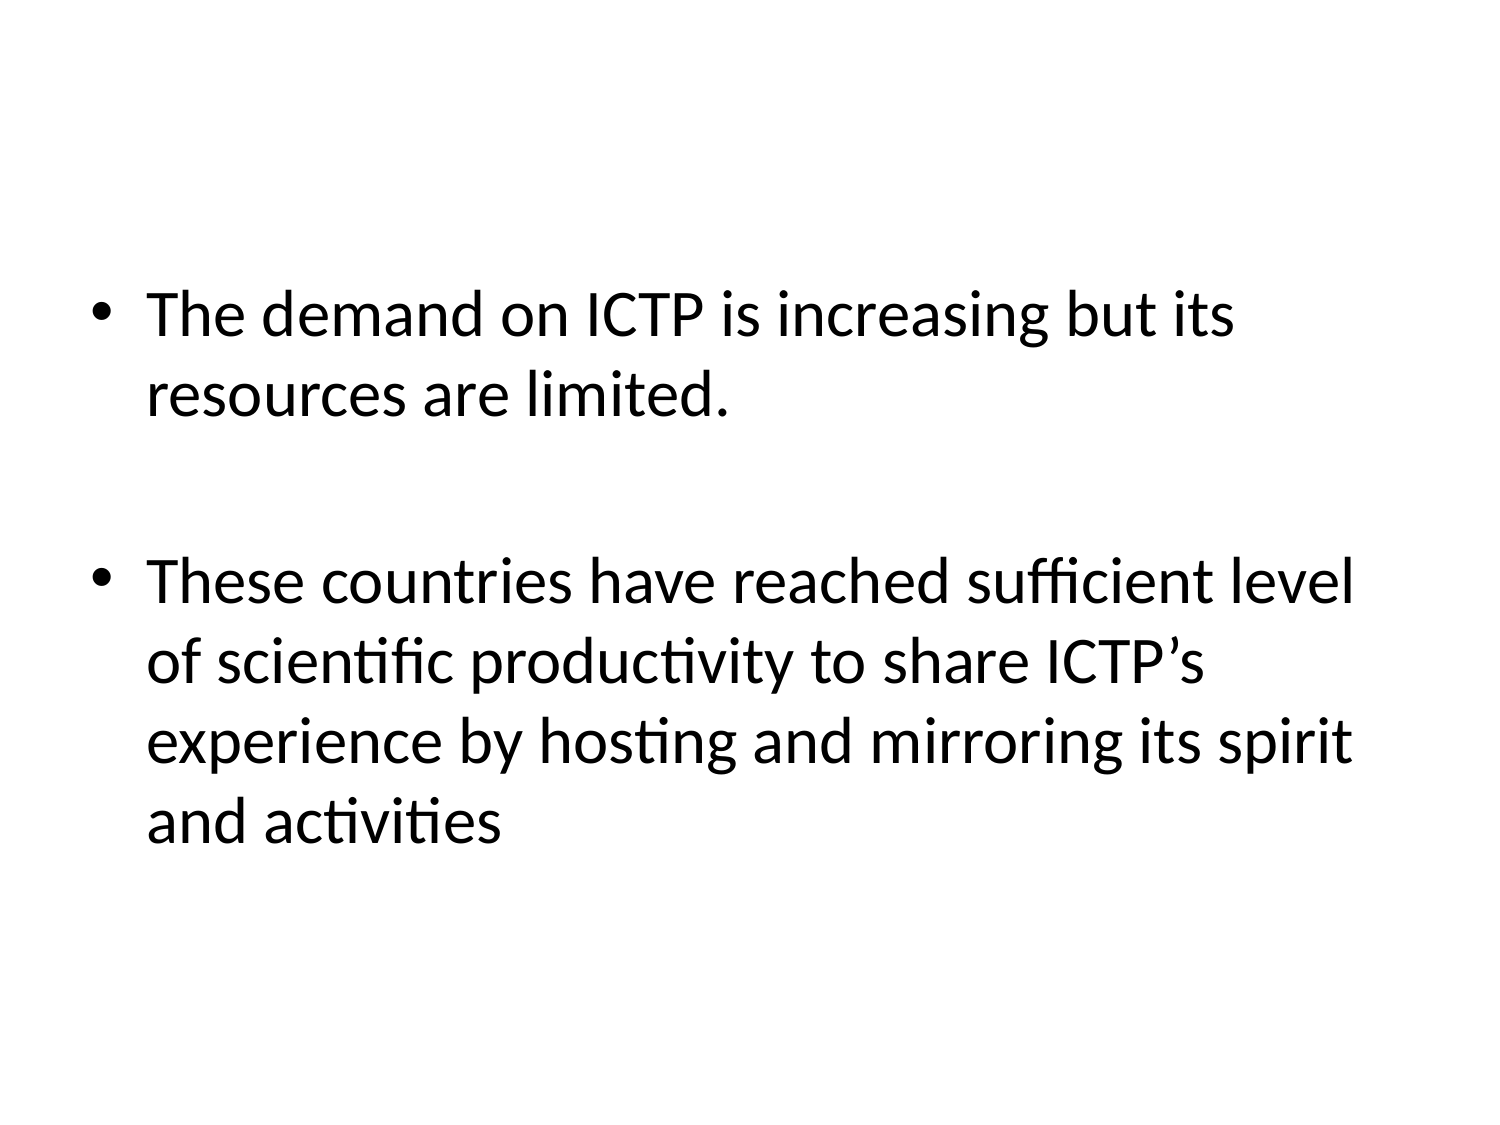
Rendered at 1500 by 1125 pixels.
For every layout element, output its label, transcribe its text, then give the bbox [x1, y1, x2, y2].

list The demand on ICTP is increasing but its resources are limited. These countries have reached sufficient level of scientific productivity to share ICTP’s experience by hosting and mirroring its spirit and activities [75, 262, 1425, 1005]
